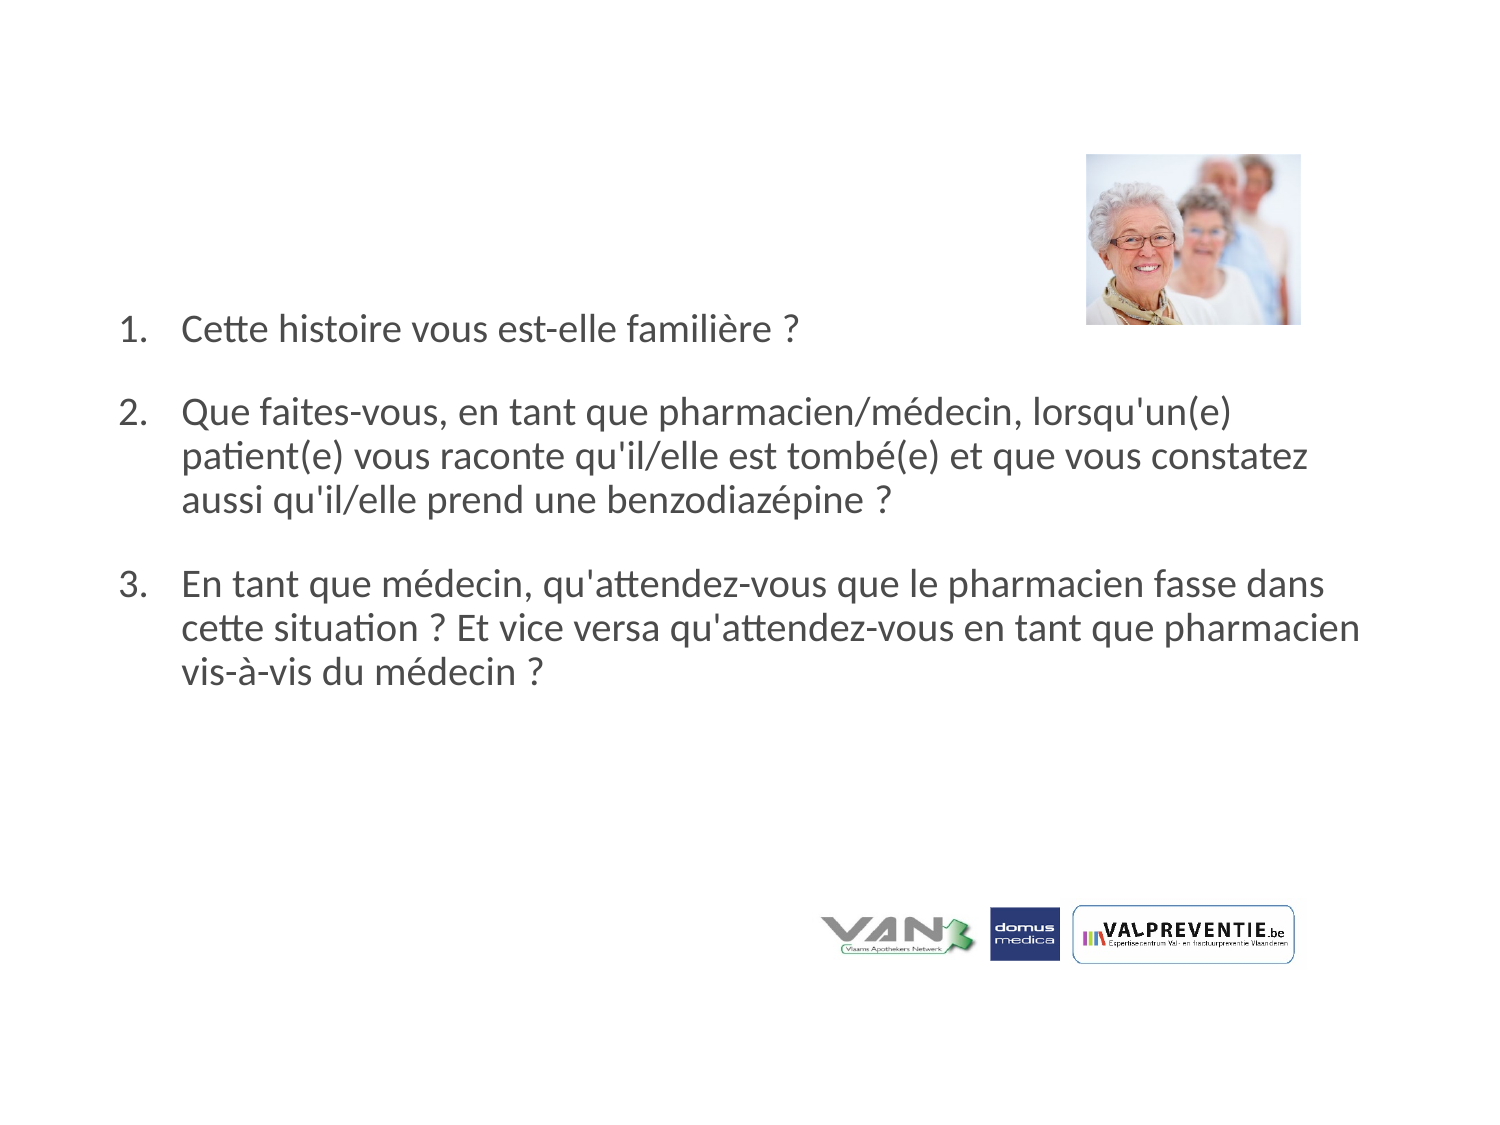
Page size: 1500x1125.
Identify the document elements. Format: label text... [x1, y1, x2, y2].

list Cette histoire vous est-elle familière ? Que faites-vous, en tant que pharmacien/médecin, lorsqu'un(e) patient(e) vous raconte qu'il/elle est tombé(e) et que vous constatez aussi qu'il/elle prend une benzodiazépine ? En tant que médecin, qu'attendez-vous que le pharmacien fasse dans cette situation ? Et vice versa qu'attendez-vous en tant que pharmacien vis-à-vis du médecin ? [103, 299, 1397, 1014]
picture [1086, 154, 1301, 325]
picture [812, 898, 1307, 970]
